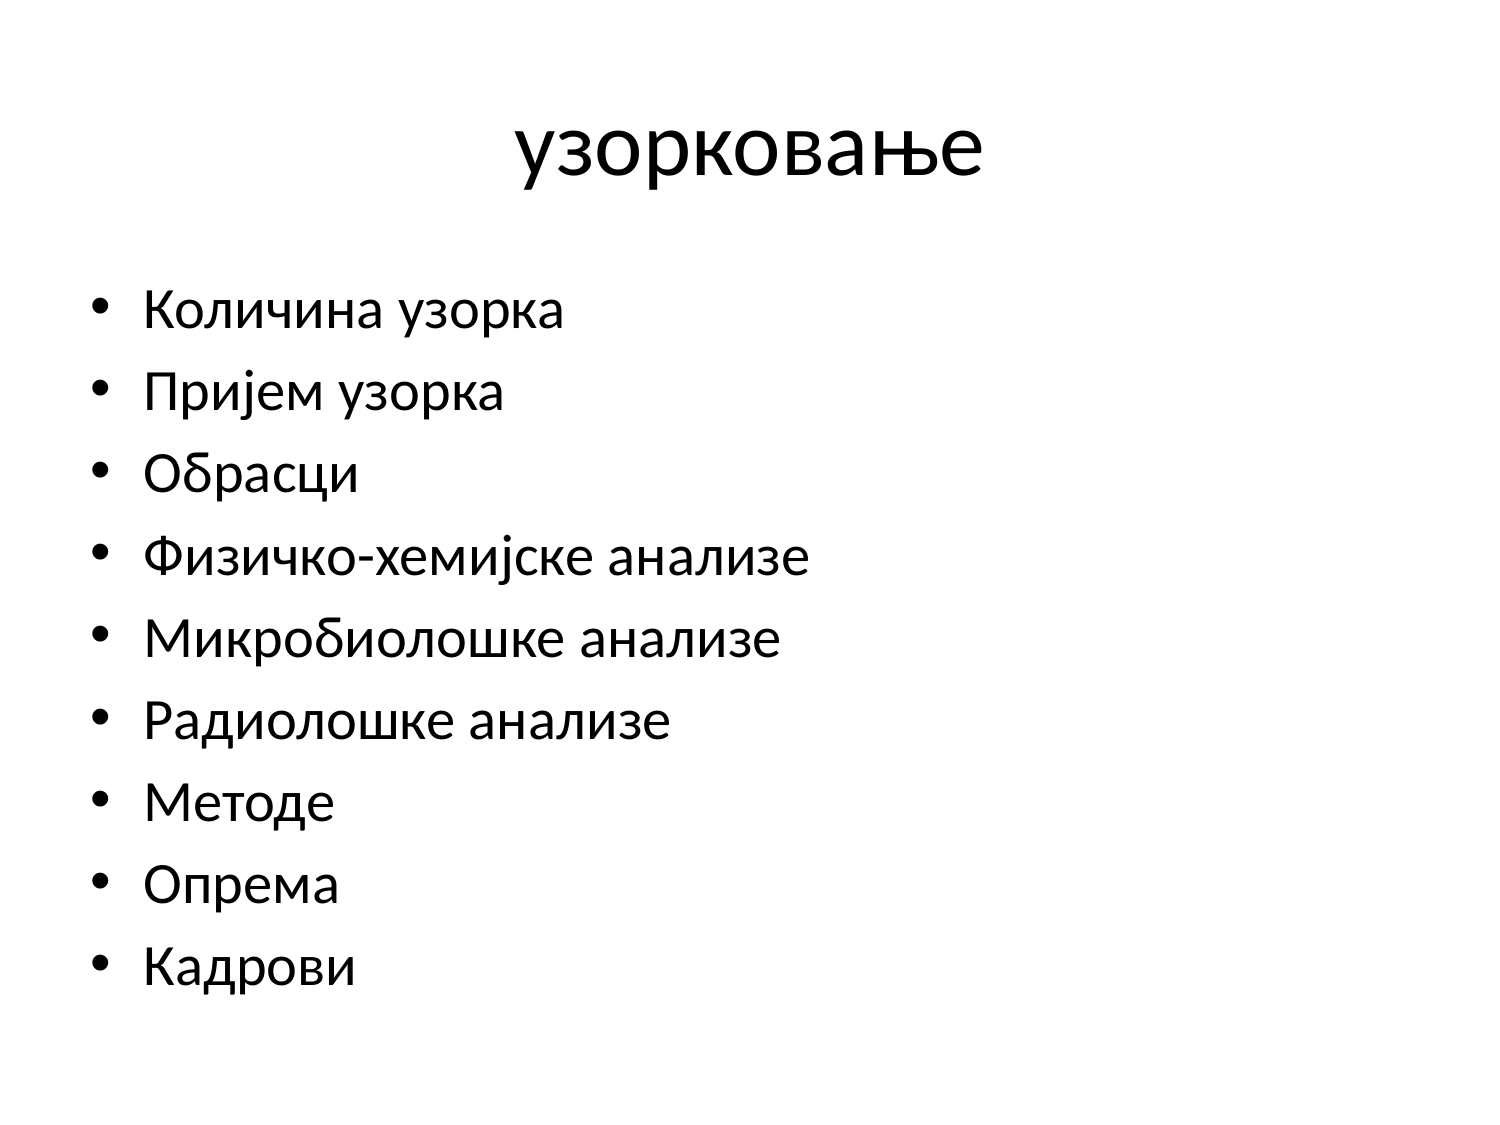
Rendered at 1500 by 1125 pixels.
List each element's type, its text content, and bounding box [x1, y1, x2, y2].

title узорковање [75, 45, 1425, 233]
list Количина узорка Пријем узорка Обрасци Физичко-хемијске анализе Микробиолошке анализе Радиолошке анализе Методе Опрема Кадрови [75, 262, 1425, 1005]
